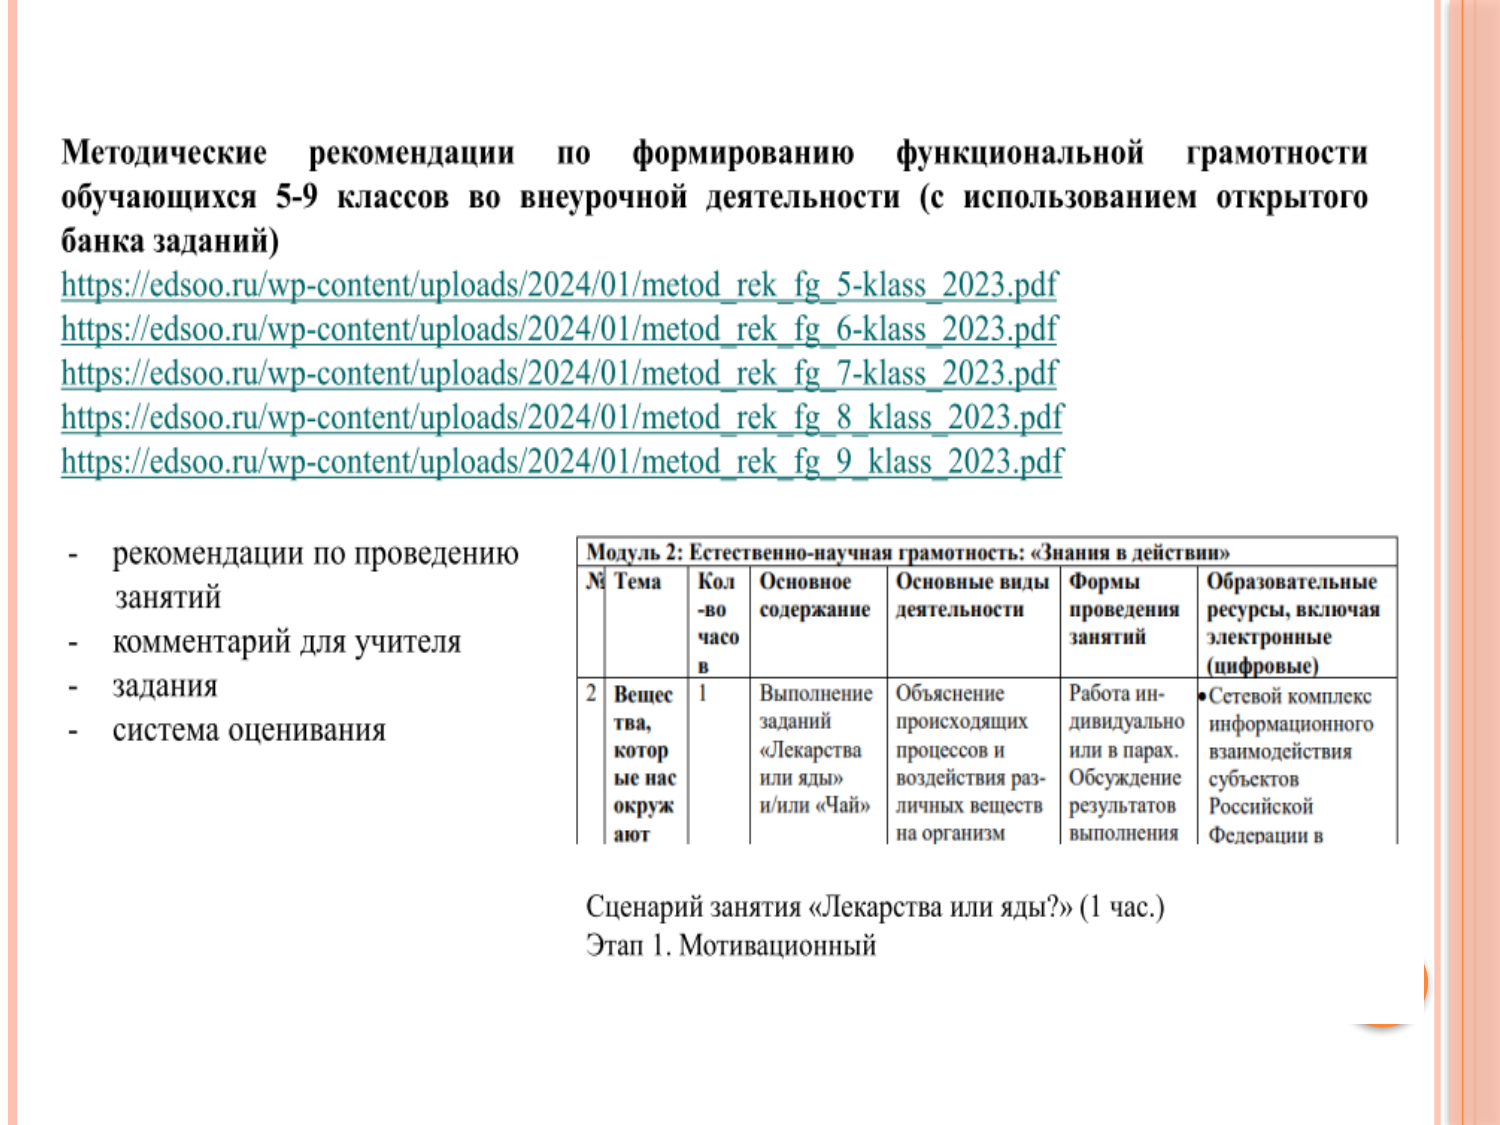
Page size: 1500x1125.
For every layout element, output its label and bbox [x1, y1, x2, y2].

picture [28, 124, 1424, 1024]
